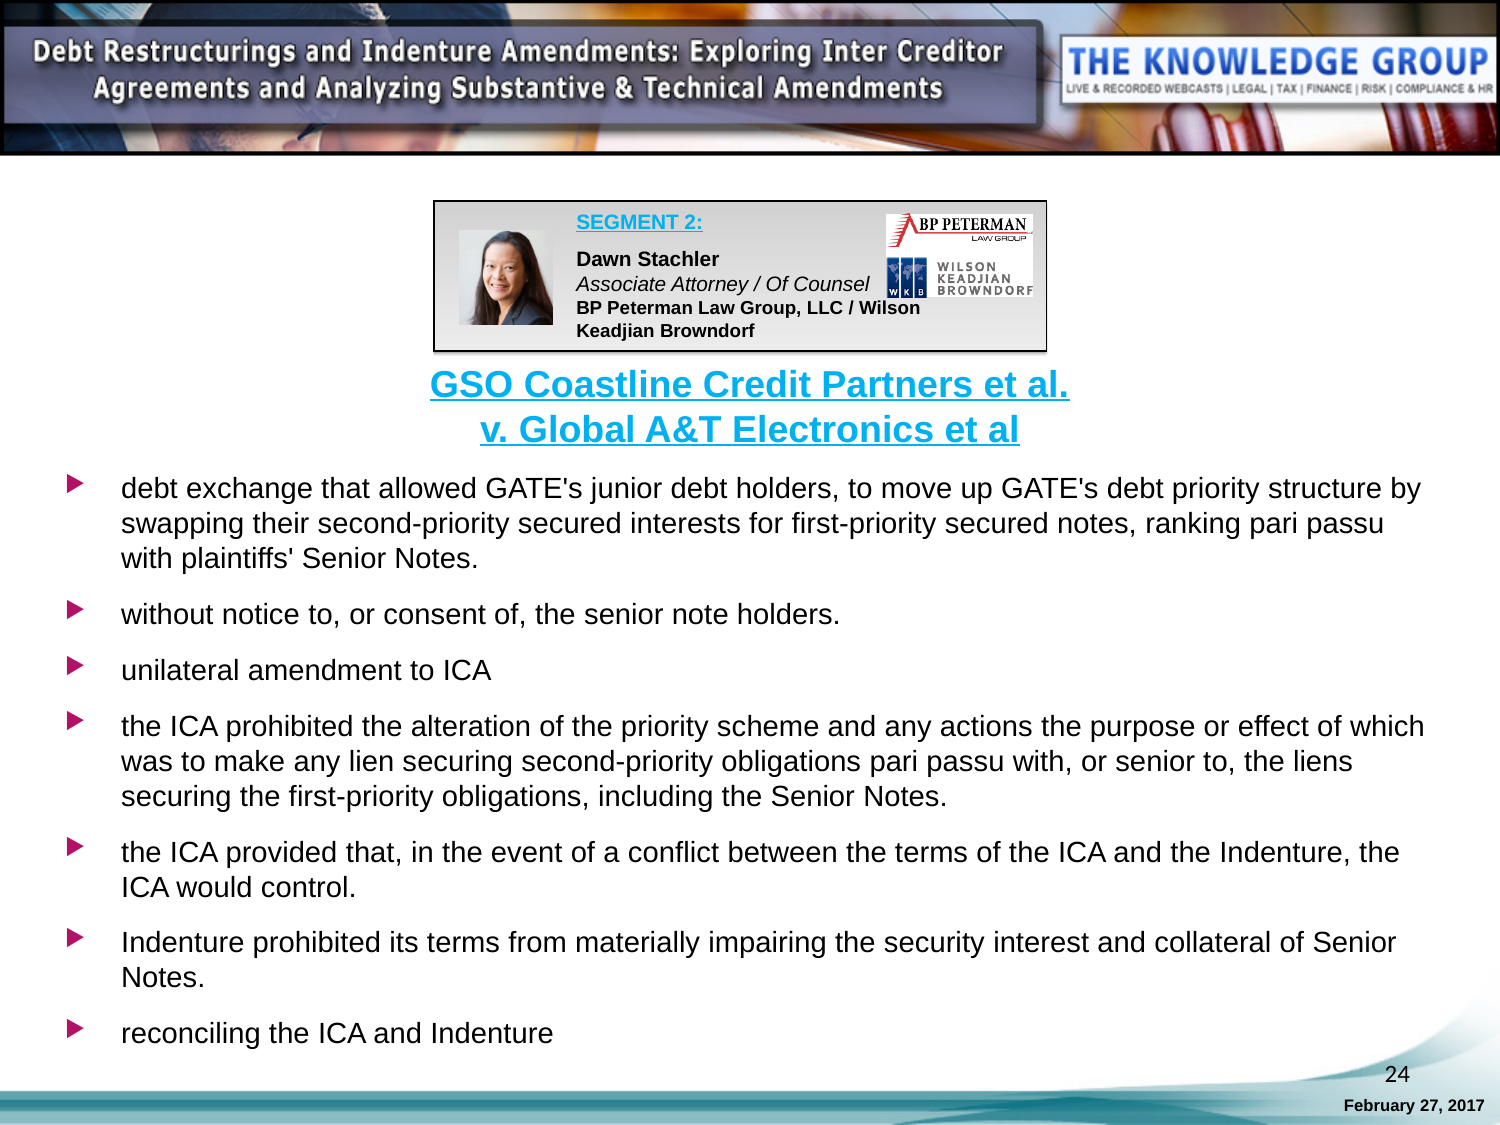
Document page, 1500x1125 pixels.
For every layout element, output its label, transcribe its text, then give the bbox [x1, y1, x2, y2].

slide_number 24 [1074, 1042, 1425, 1103]
picture [0, 0, 1500, 352]
text_box GSO Coastline Credit Partners et al. v. Global A&T Electronics et al [0, 352, 1500, 457]
text_box February 27, 2017 [1100, 1087, 1500, 1123]
text_box debt exchange that allowed GATE's junior debt holders, to move up GATE's debt priority structure by swapping their second-priority secured interests for first-priority secured notes, ranking pari passu with plaintiffs' Senior Notes. without notice to, or consent of, the senior note holders. unilateral amendment to ICA the ICA prohibited the alteration of the priority scheme and any actions the purpose or effect of which was to make any lien securing second-priority obligations pari passu with, or senior to, the liens securing the first-priority obligations, including the Senior Notes. the ICA provided that, in the event of a conflict between the terms of the ICA and the Indenture, the ICA would control. Indenture prohibited its terms from materially impairing the security interest and collateral of Senior Notes. reconciling the ICA and Indenture [50, 462, 1450, 1057]
picture [0, 457, 1500, 1125]
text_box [433, 200, 1047, 352]
